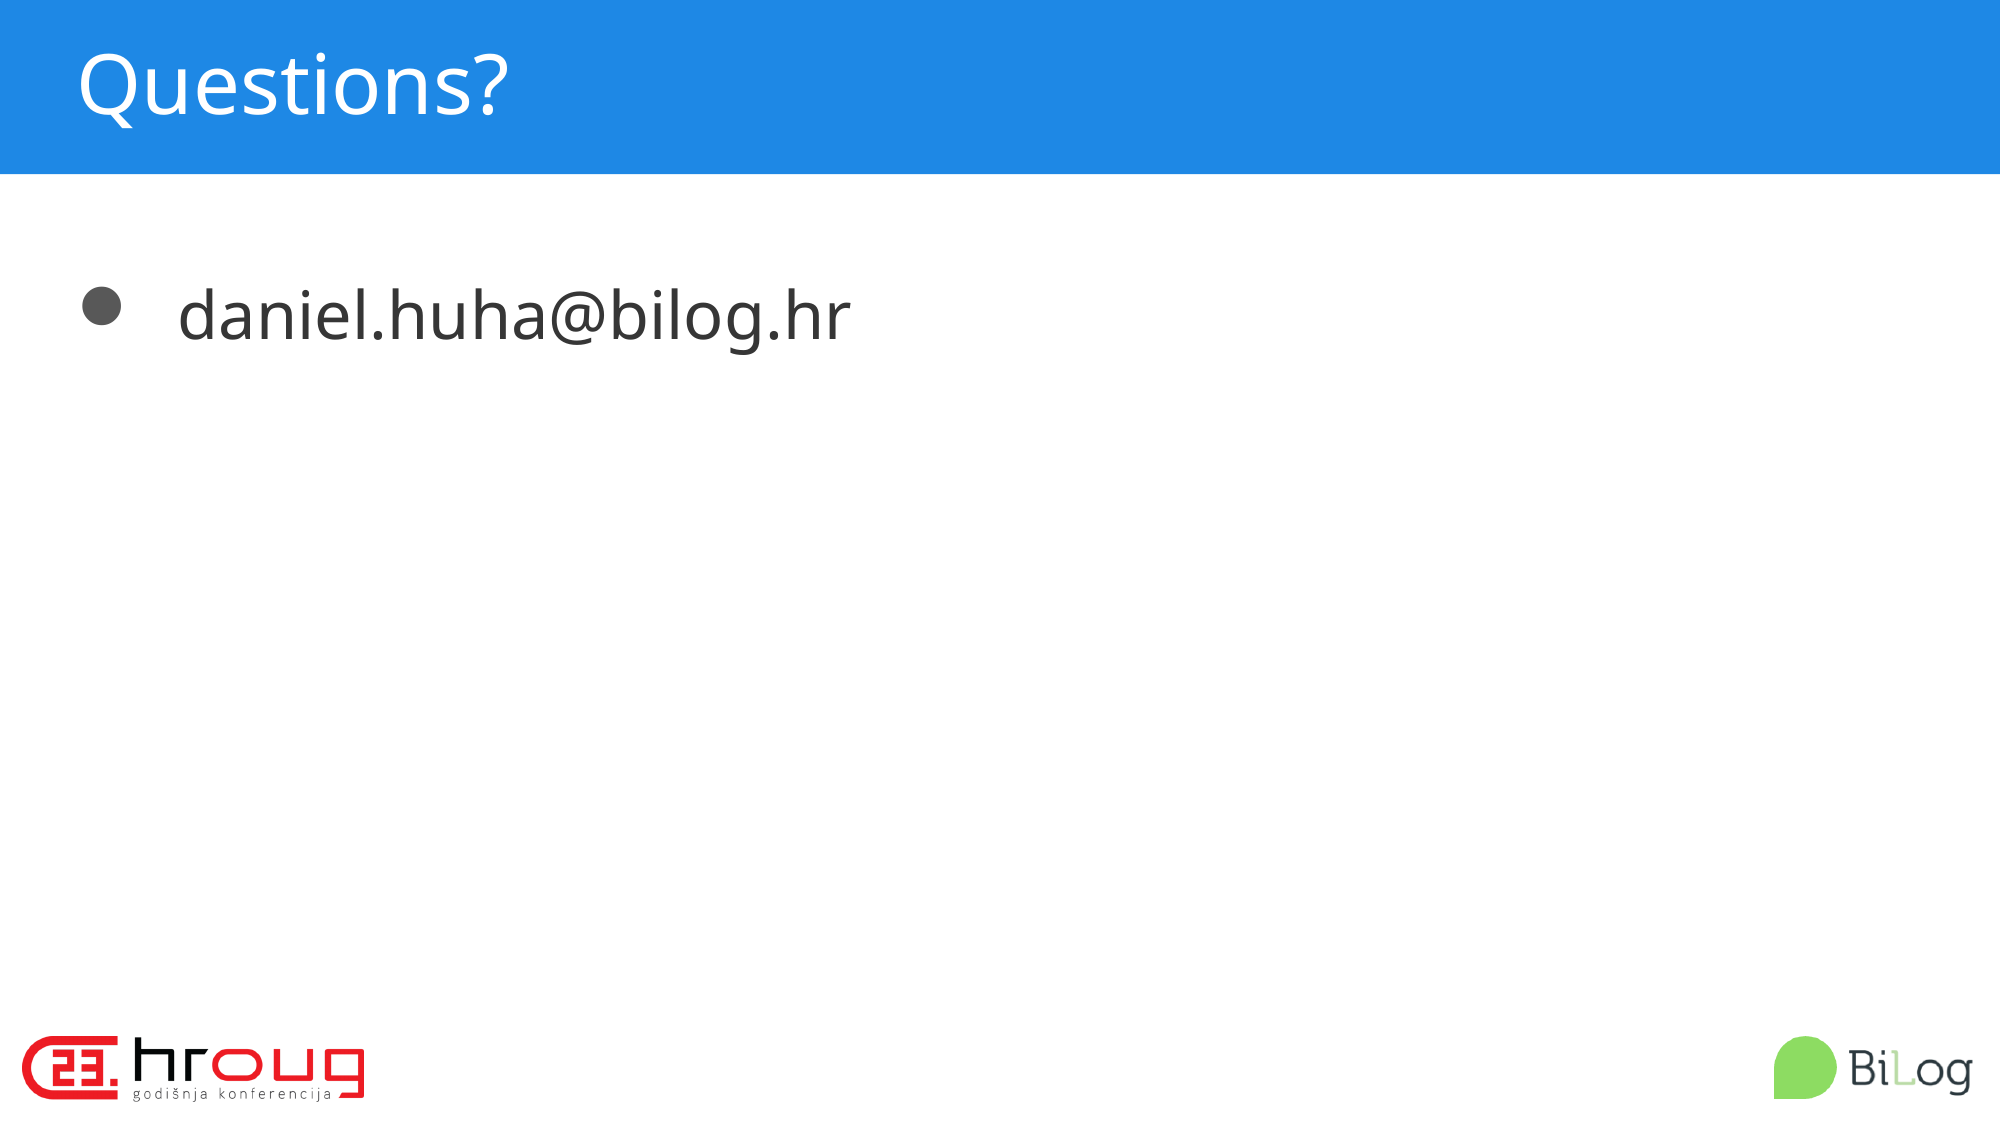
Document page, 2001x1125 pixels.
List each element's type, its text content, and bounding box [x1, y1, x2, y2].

title Questions? [61, 0, 1942, 175]
picture [1749, 1012, 2000, 1125]
list daniel.huha@bilog.hr [61, 274, 1942, 989]
picture [22, 1036, 364, 1102]
